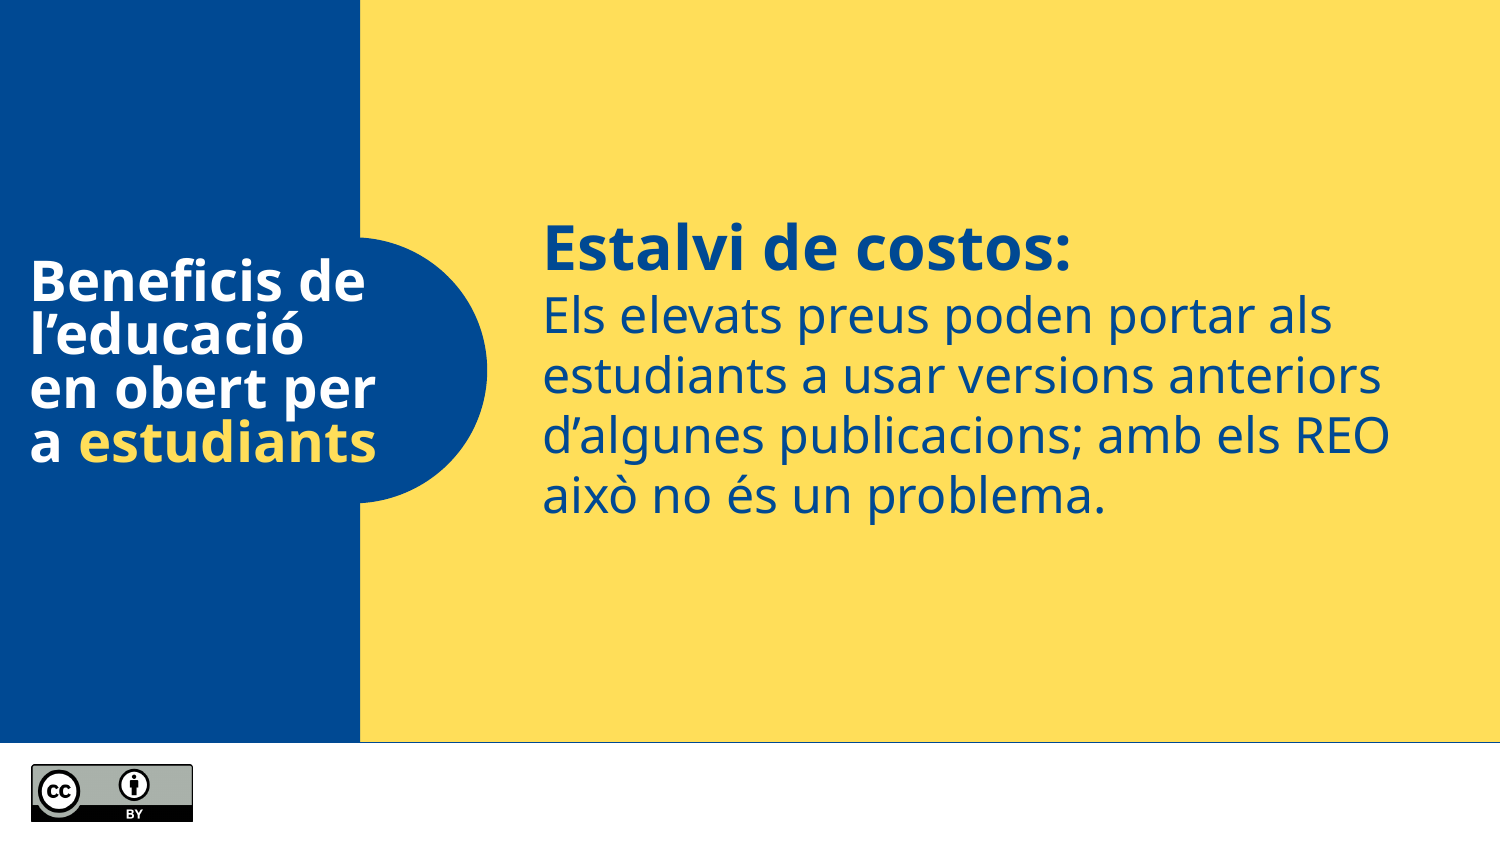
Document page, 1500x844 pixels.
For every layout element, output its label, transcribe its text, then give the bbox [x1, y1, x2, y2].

text_box Beneficis de l’educació en obert per a estudiants [14, 242, 397, 489]
text_box [0, 0, 361, 742]
text_box [0, 750, 1500, 844]
text_box [317, 237, 389, 242]
text_box [291, 244, 488, 504]
picture [31, 764, 193, 822]
text_box Estalvi de costos: Els elevats preus poden portar als estudiants a usar versions anteriors d’algunes publicacions; amb els REO això no és un problema. [527, 193, 1414, 578]
